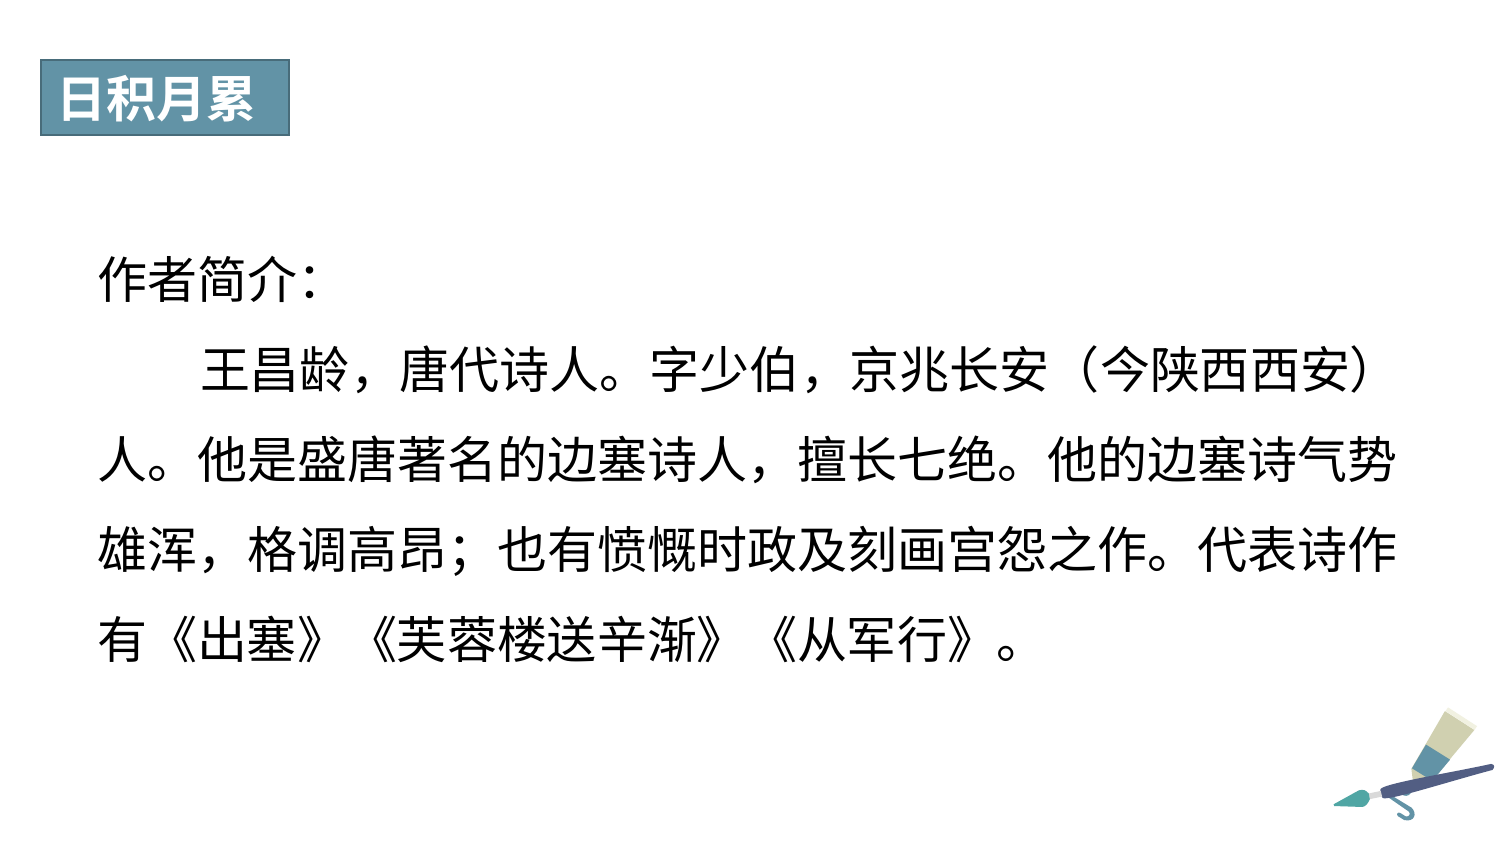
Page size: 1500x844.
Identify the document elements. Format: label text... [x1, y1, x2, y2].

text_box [1358, 708, 1481, 844]
text_box 日积月累 [40, 59, 290, 136]
text_box 作者简介： 王昌龄，唐代诗人。字少伯，京兆长安（今陕西西安）人。他是盛唐著名的边塞诗人，擅长七绝。他的边塞诗气势雄浑，格调高昂；也有愤慨时政及刻画宫怨之作。代表诗作有《出塞》《芙蓉楼送辛渐》《从军行》。 [82, 211, 1418, 677]
